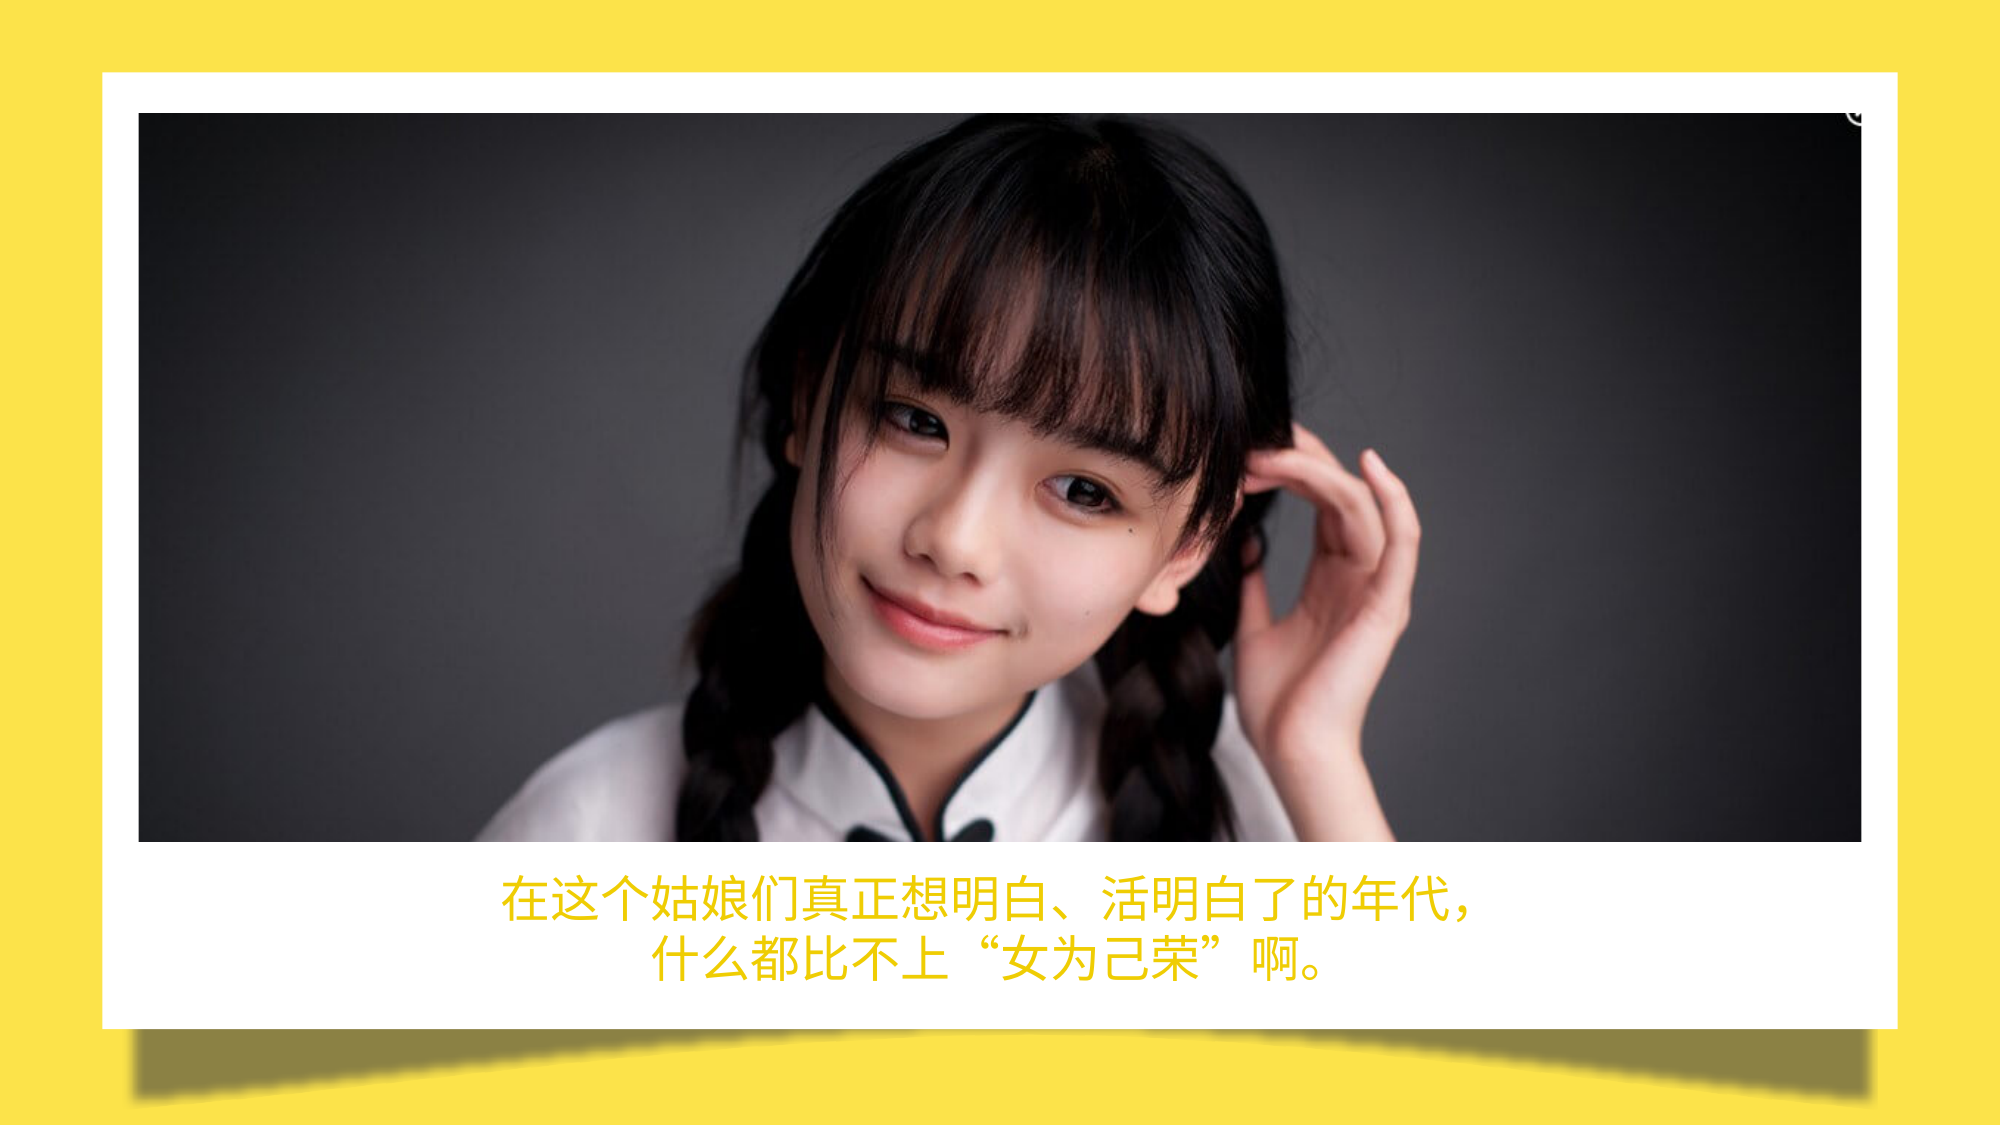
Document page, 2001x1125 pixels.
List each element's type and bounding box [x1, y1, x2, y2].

text_box [102, 72, 1898, 1110]
picture [138, 113, 1862, 842]
